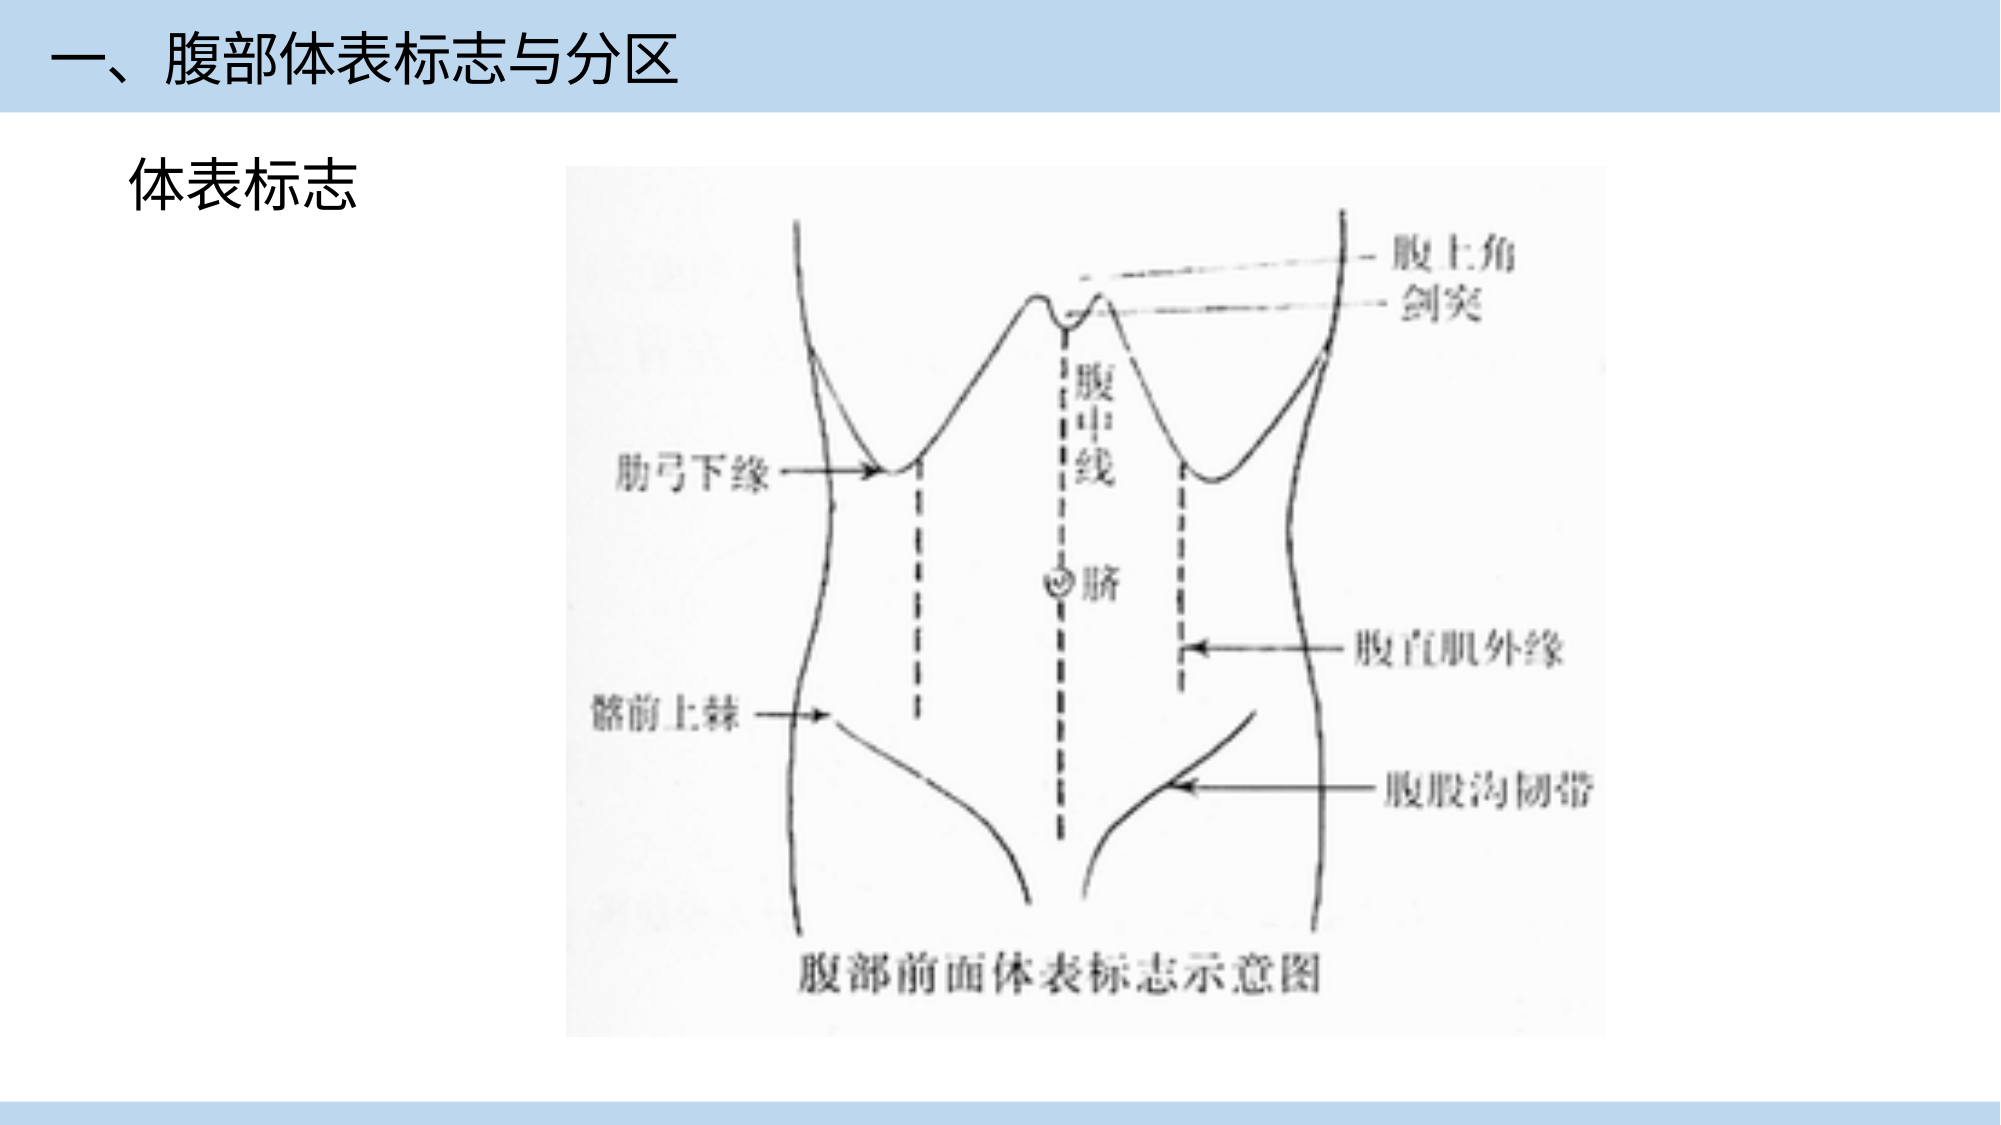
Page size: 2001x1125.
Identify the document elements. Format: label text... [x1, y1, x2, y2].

picture [566, 166, 1606, 1037]
text_box 体表标志 [112, 140, 400, 226]
text_box 一、腹部体表标志与分区 [37, 15, 1142, 98]
